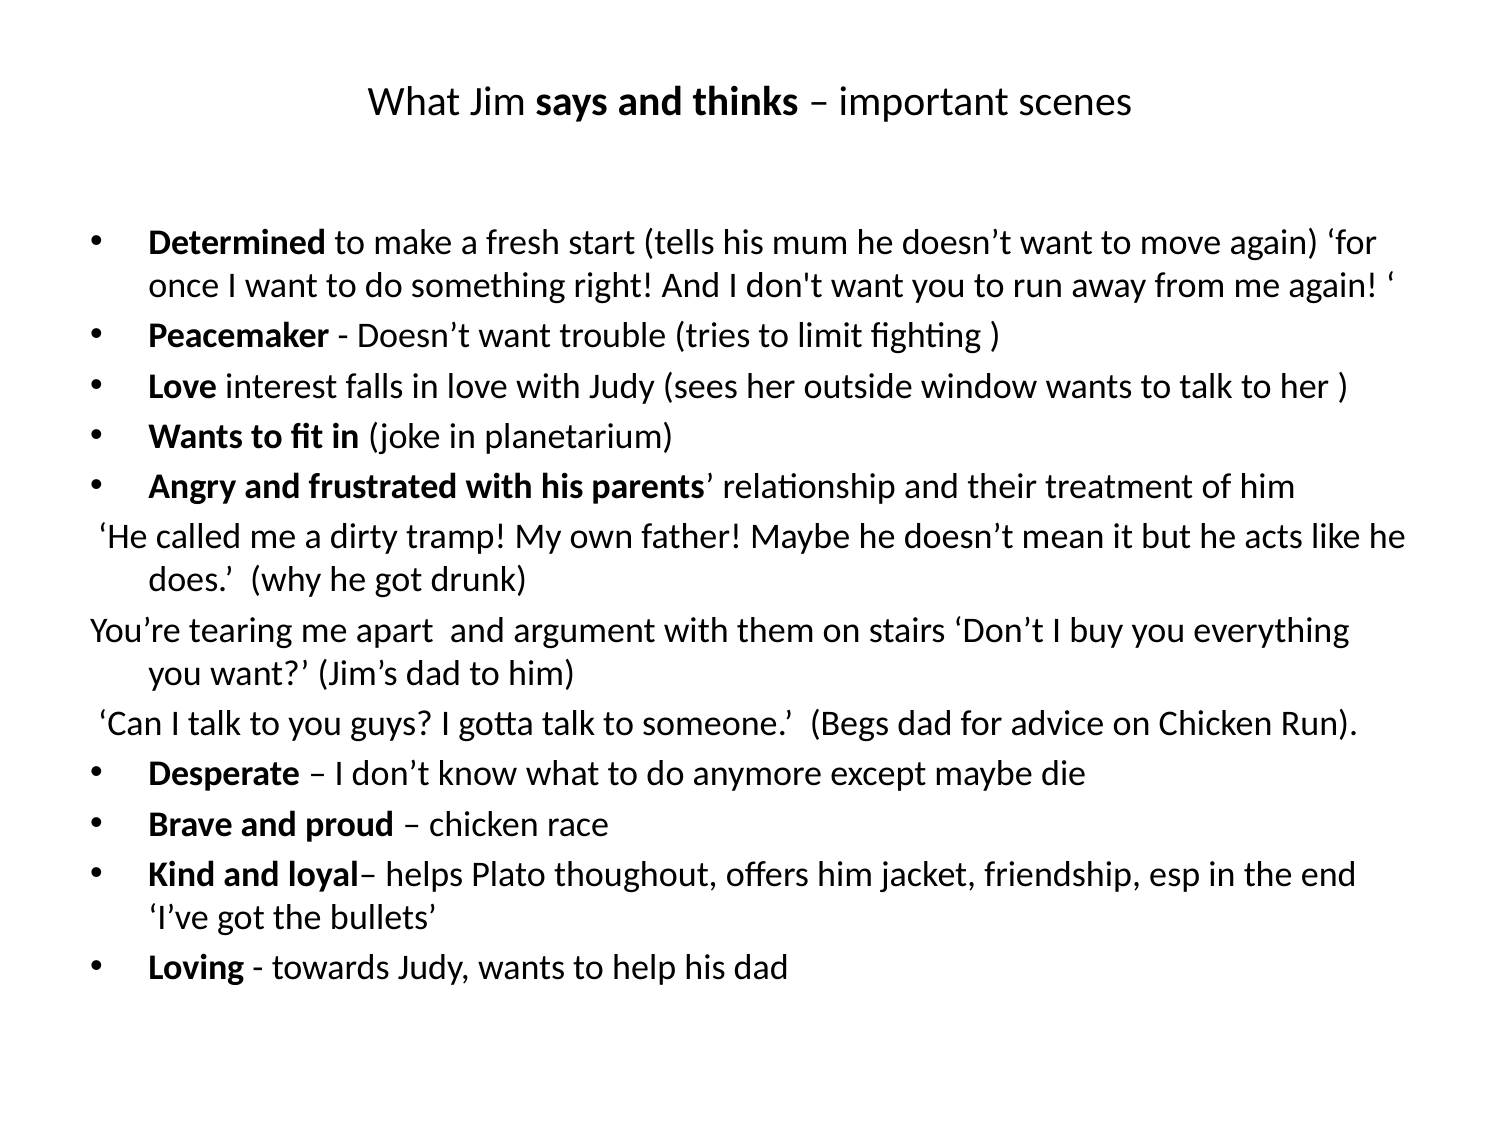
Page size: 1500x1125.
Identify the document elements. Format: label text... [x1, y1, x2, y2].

title What Jim says and thinks – important scenes [75, 45, 1425, 153]
list Determined to make a fresh start (tells his mum he doesn’t want to move again) ‘for once I want to do something right! And I don't want you to run away from me again! ‘ Peacemaker - Doesn’t want trouble (tries to limit fighting ) Love interest falls in love with Judy (sees her outside window wants to talk to her ) Wants to fit in (joke in planetarium) Angry and frustrated with his parents’ relationship and their treatment of him ‘He called me a dirty tramp! My own father! Maybe he doesn’t mean it but he acts like he does.’ (why he got drunk) You’re tearing me apart and argument with them on stairs ‘Don’t I buy you everything you want?’ (Jim’s dad to him) ‘Can I talk to you guys? I gotta talk to someone.’ (Begs dad for advice on Chicken Run). Desperate – I don’t know what to do anymore except maybe die Brave and proud – chicken race Kind and loyal– helps Plato thoughout, offers him jacket, friendship, esp in the end ‘I’ve got the bullets’ Loving - towards Judy, wants to help his dad [75, 210, 1425, 1005]
